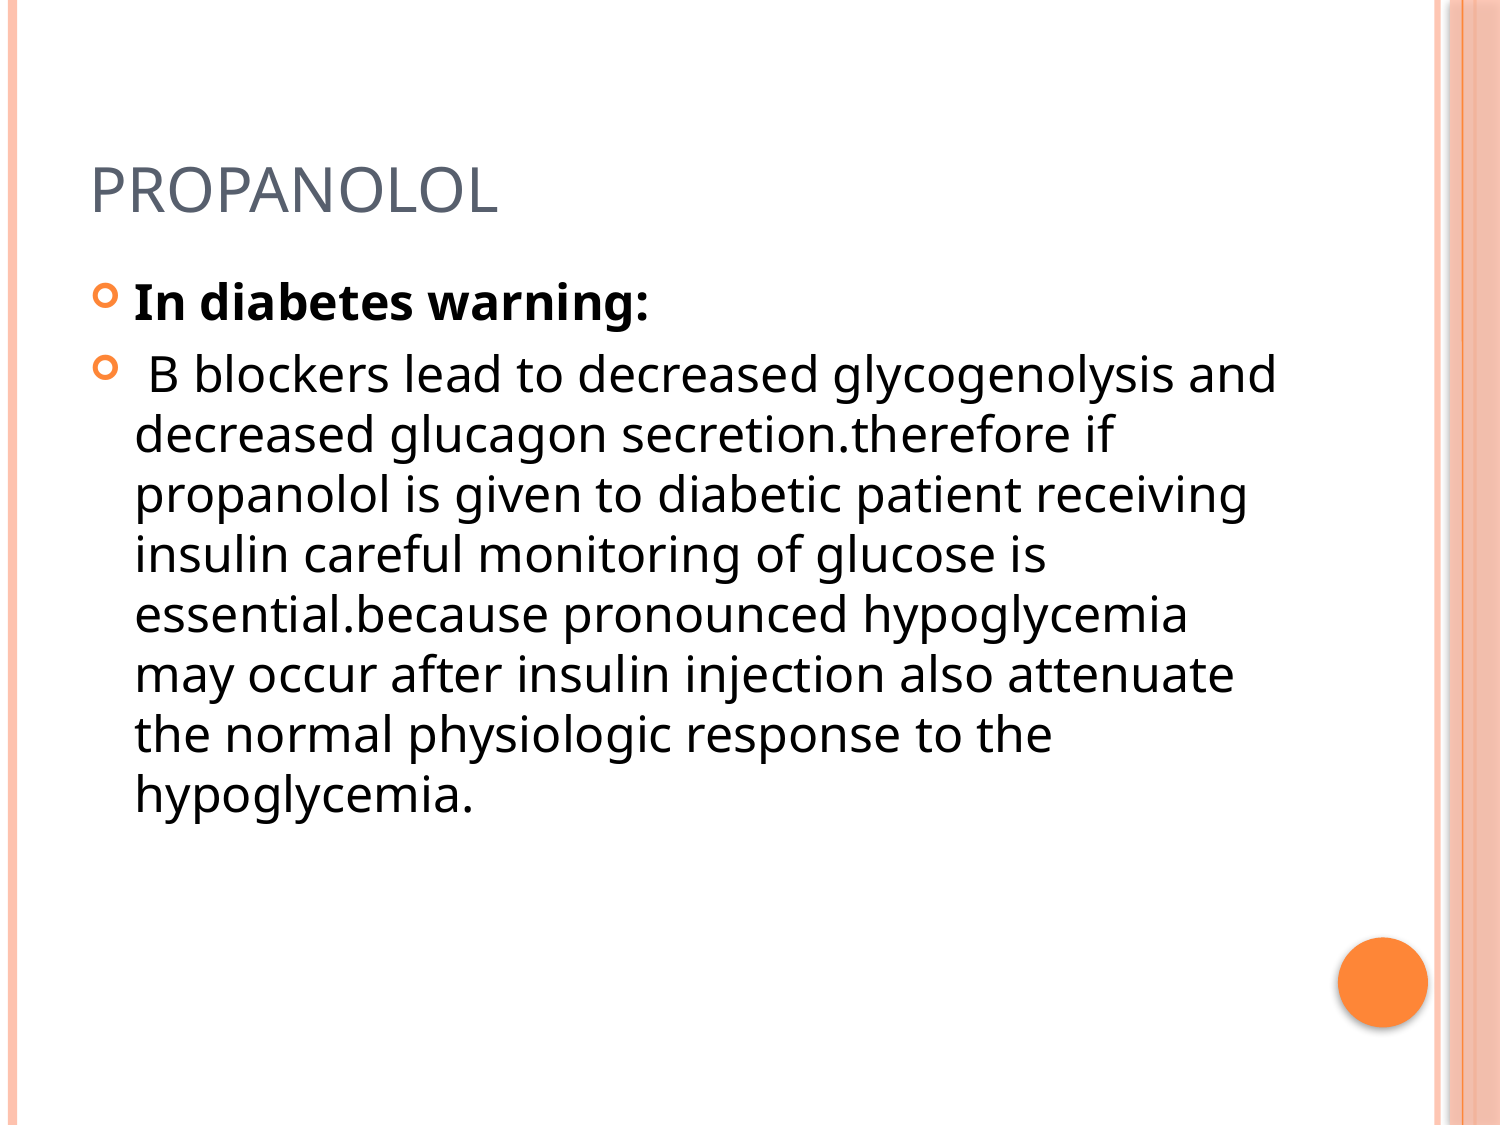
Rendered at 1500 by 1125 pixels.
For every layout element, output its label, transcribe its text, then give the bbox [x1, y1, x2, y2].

title propanolol [75, 45, 1300, 233]
list In diabetes warning: B blockers lead to decreased glycogenolysis and decreased glucagon secretion.therefore if propanolol is given to diabetic patient receiving insulin careful monitoring of glucose is essential.because pronounced hypoglycemia may occur after insulin injection also attenuate the normal physiologic response to the hypoglycemia. [75, 262, 1300, 1062]
